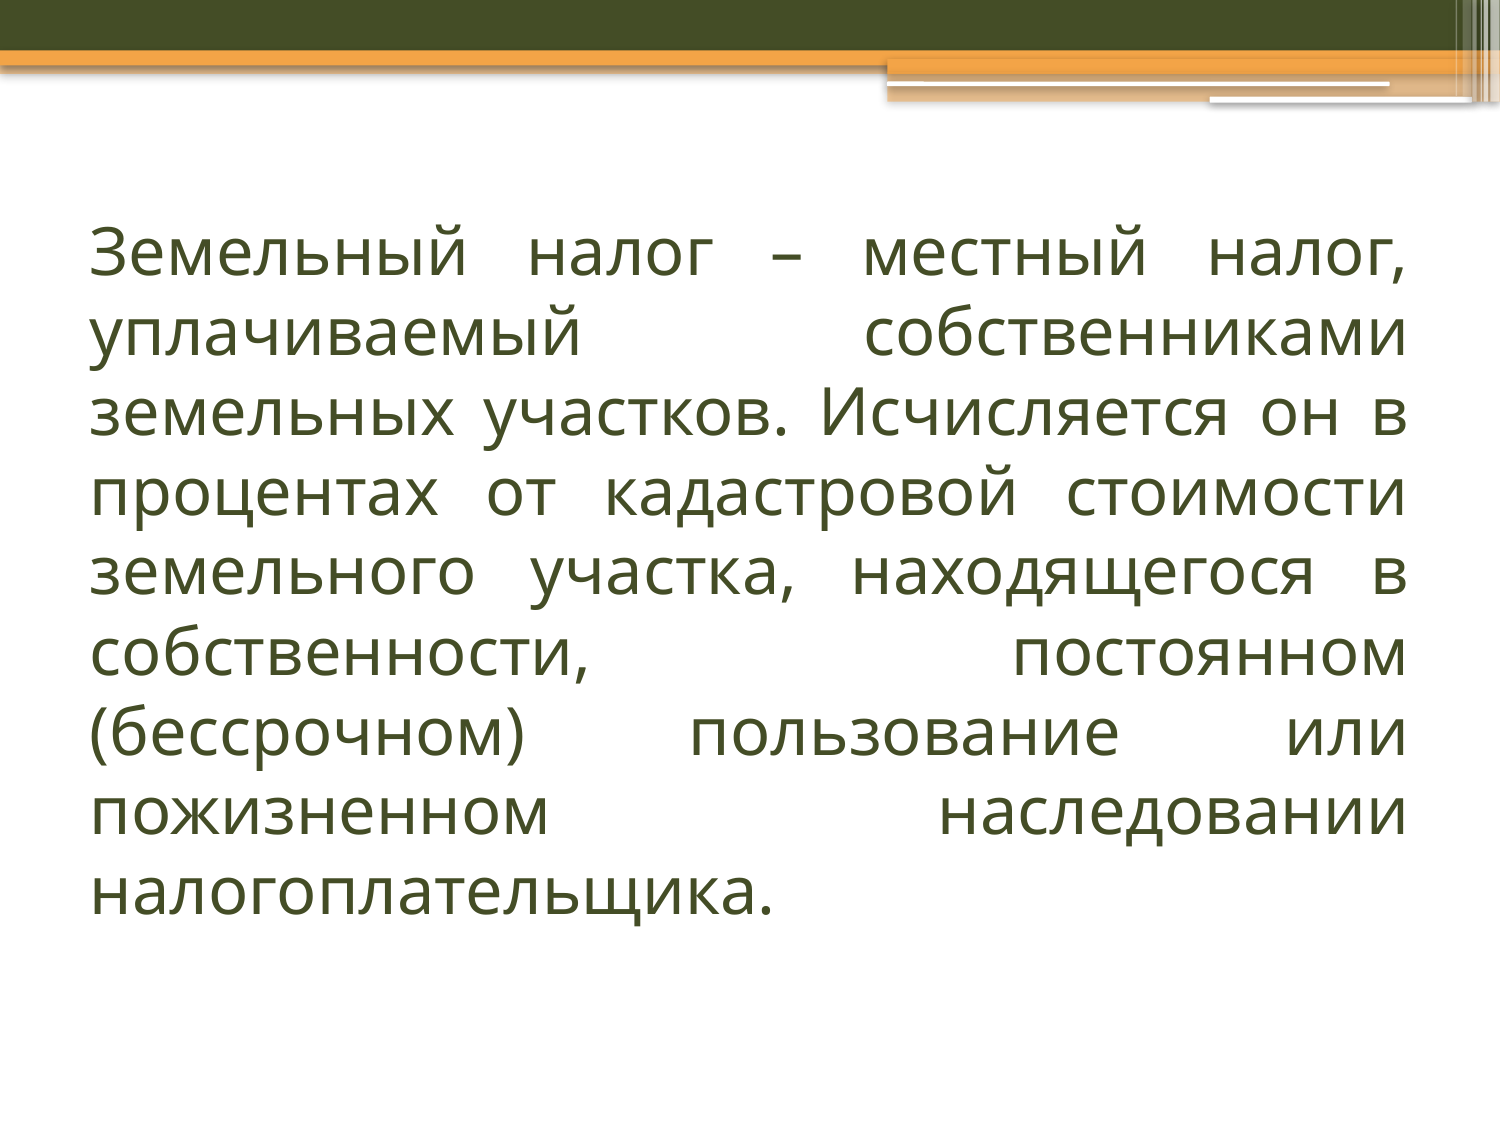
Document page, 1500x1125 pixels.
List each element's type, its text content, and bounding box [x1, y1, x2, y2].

title Земельный налог – местный налог, уплачиваемый собственниками земельных участков. Исчисляется он в процентах от кадастровой стоимости земельного участка, находящегося в собственности, постоянном (бессрочном) пользование или пожизненном наследовании налогоплательщика. [75, 184, 1425, 953]
